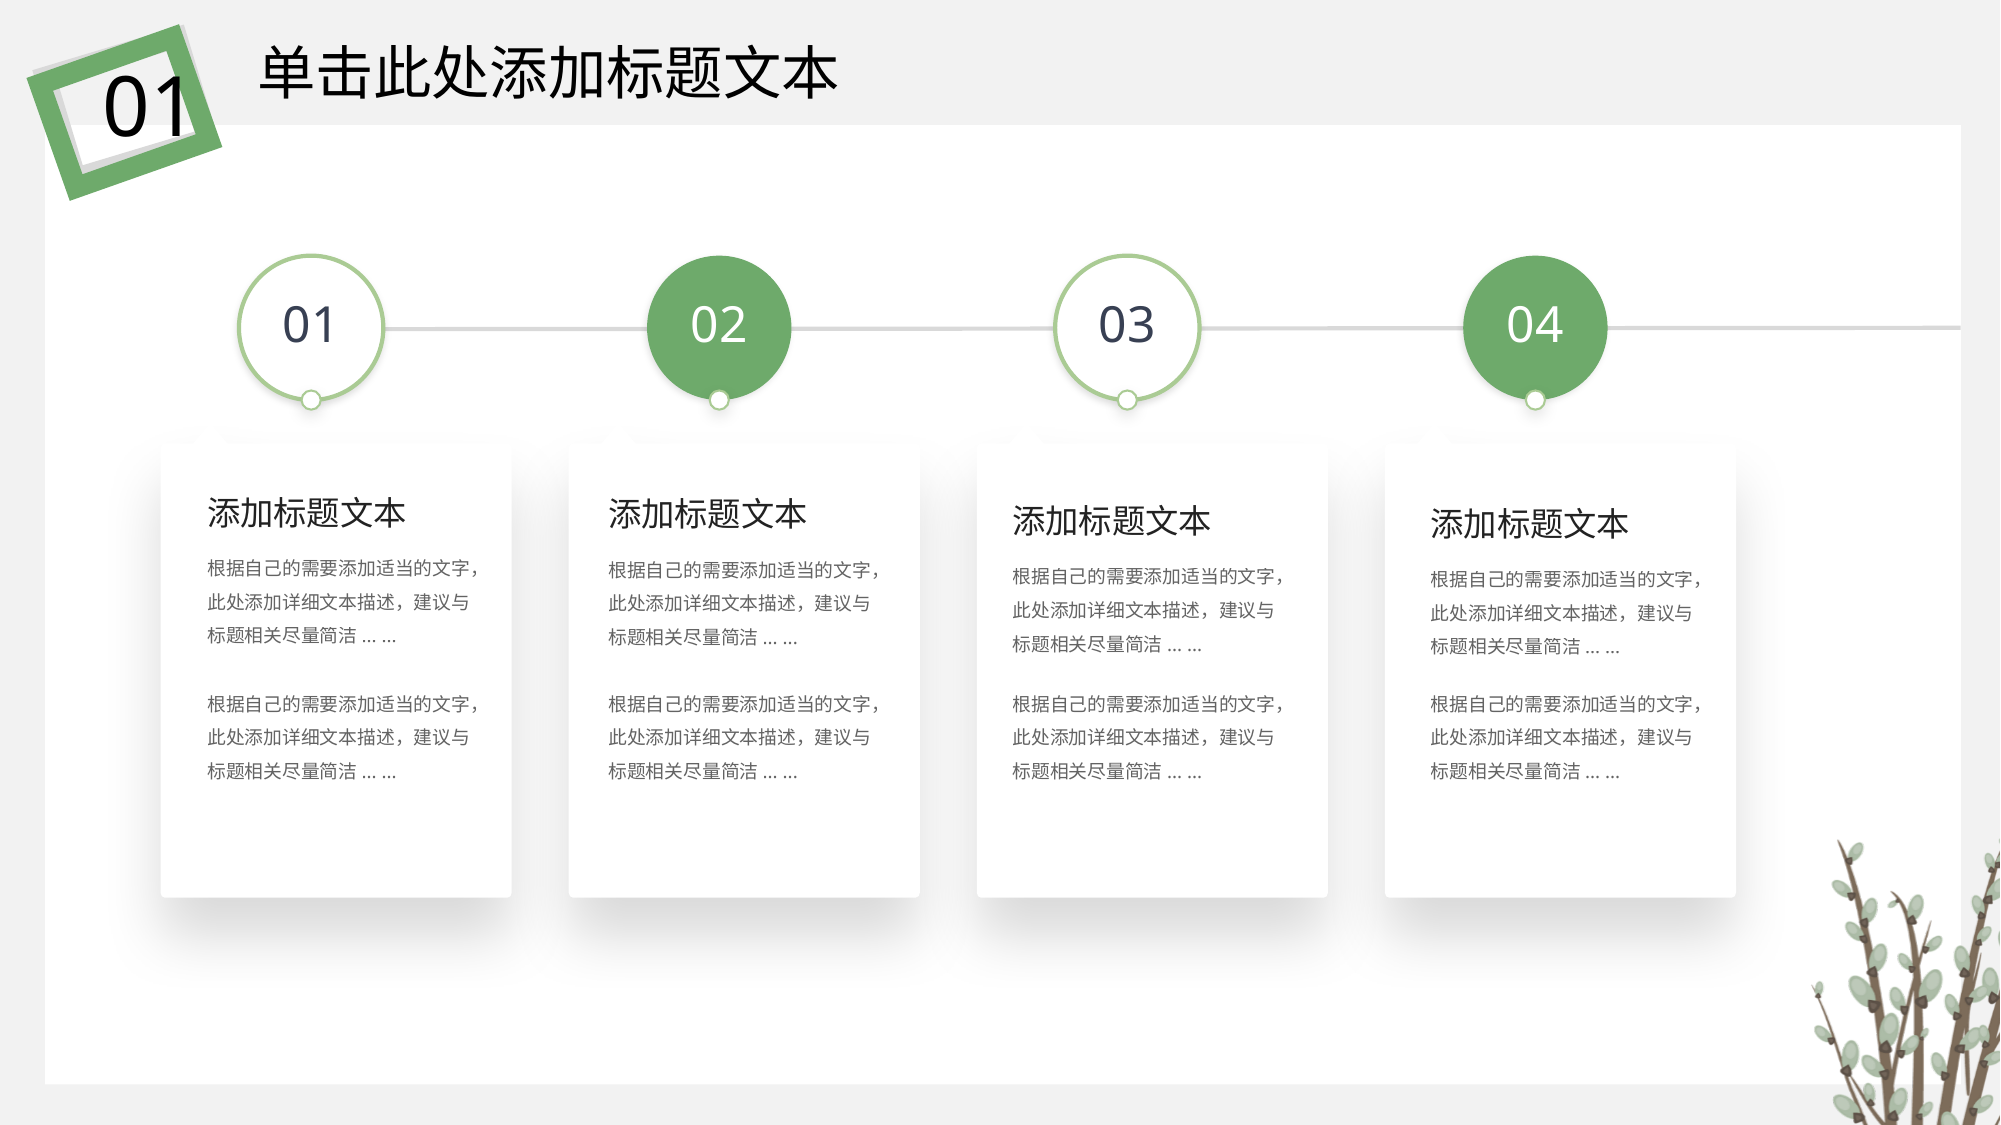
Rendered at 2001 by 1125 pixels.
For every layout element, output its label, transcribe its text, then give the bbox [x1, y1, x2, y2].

text_box [709, 389, 730, 411]
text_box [568, 422, 920, 898]
text_box 01 [87, 45, 213, 160]
text_box 03 [1054, 255, 1201, 327]
text_box 02 [646, 255, 792, 327]
text_box 03 [1054, 330, 1200, 400]
text_box [1525, 389, 1546, 411]
text_box 02 [646, 330, 792, 400]
picture [1771, 782, 2000, 1125]
text_box 04 [1462, 255, 1609, 327]
text_box 04 [1462, 330, 1609, 400]
text_box [300, 389, 322, 411]
text_box [1117, 389, 1138, 411]
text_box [976, 422, 1328, 898]
text_box 01 [238, 255, 384, 400]
text_box 单击此处添加标题文本 [242, 29, 855, 114]
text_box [1384, 422, 1737, 898]
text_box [160, 422, 512, 898]
